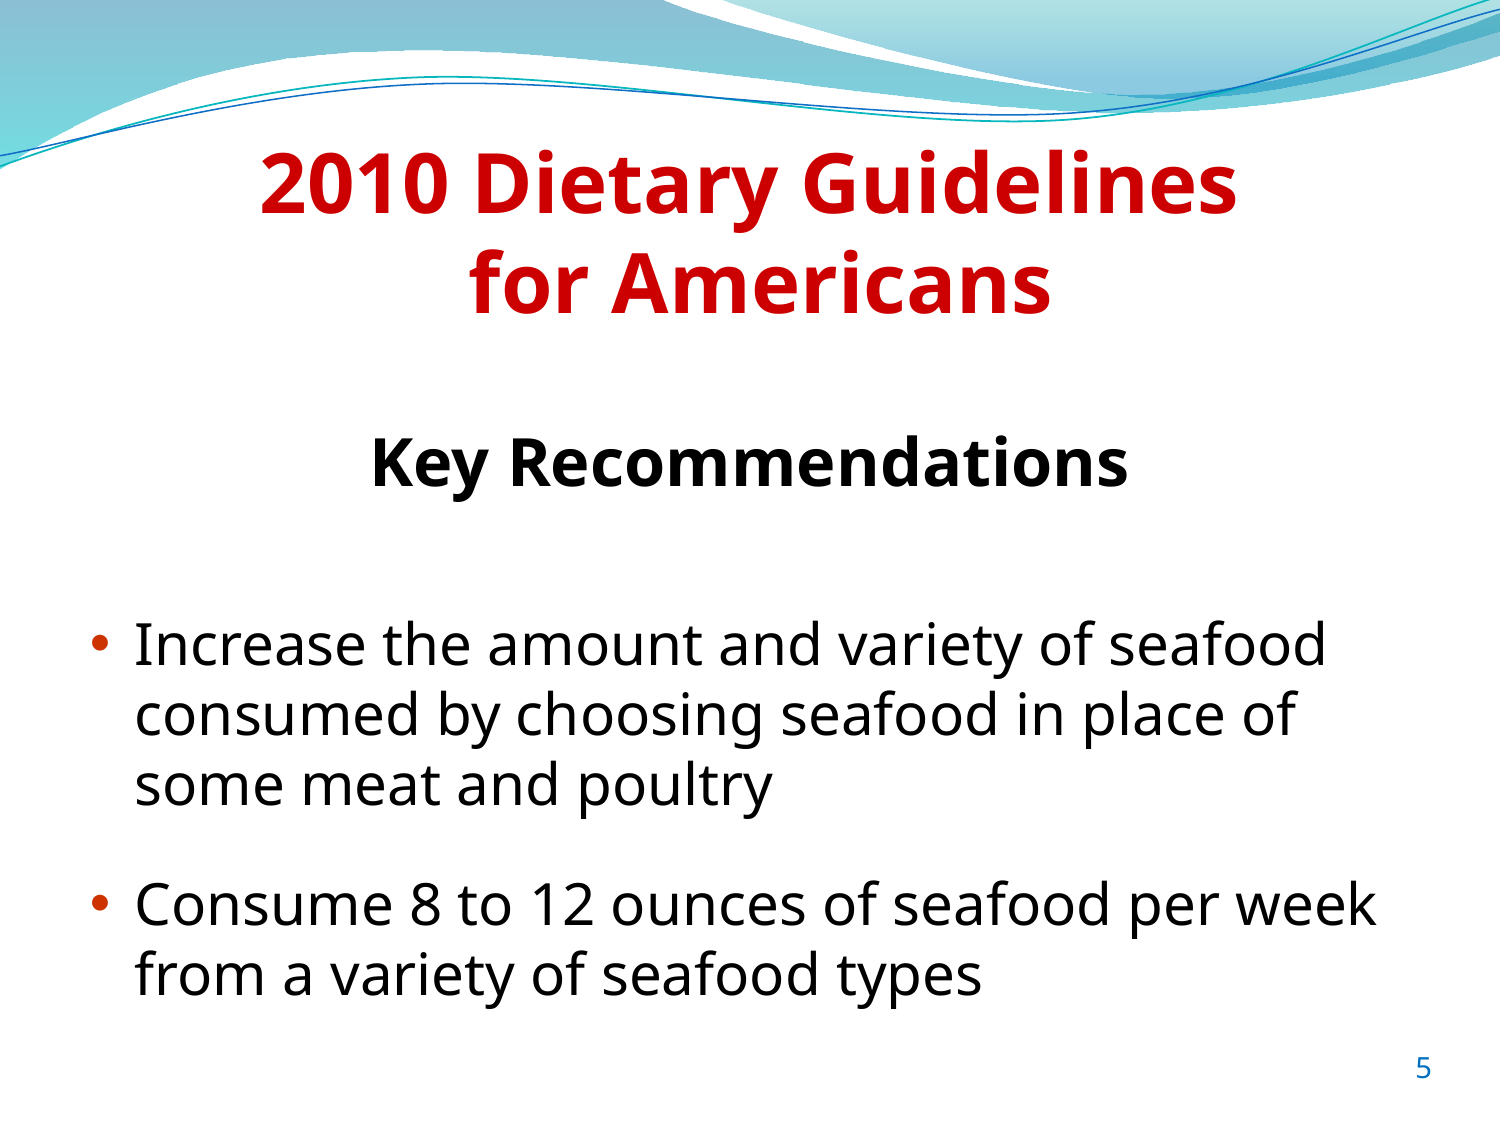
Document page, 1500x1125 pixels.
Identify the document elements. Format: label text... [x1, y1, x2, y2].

title 2010 Dietary Guidelines for Americans Key Recommendations [0, 99, 1500, 500]
list Increase the amount and variety of seafood consumed by choosing seafood in place of some meat and poultry Consume 8 to 12 ounces of seafood per week from a variety of seafood types [75, 600, 1425, 1013]
text_box 5 [1349, 1012, 1498, 1125]
